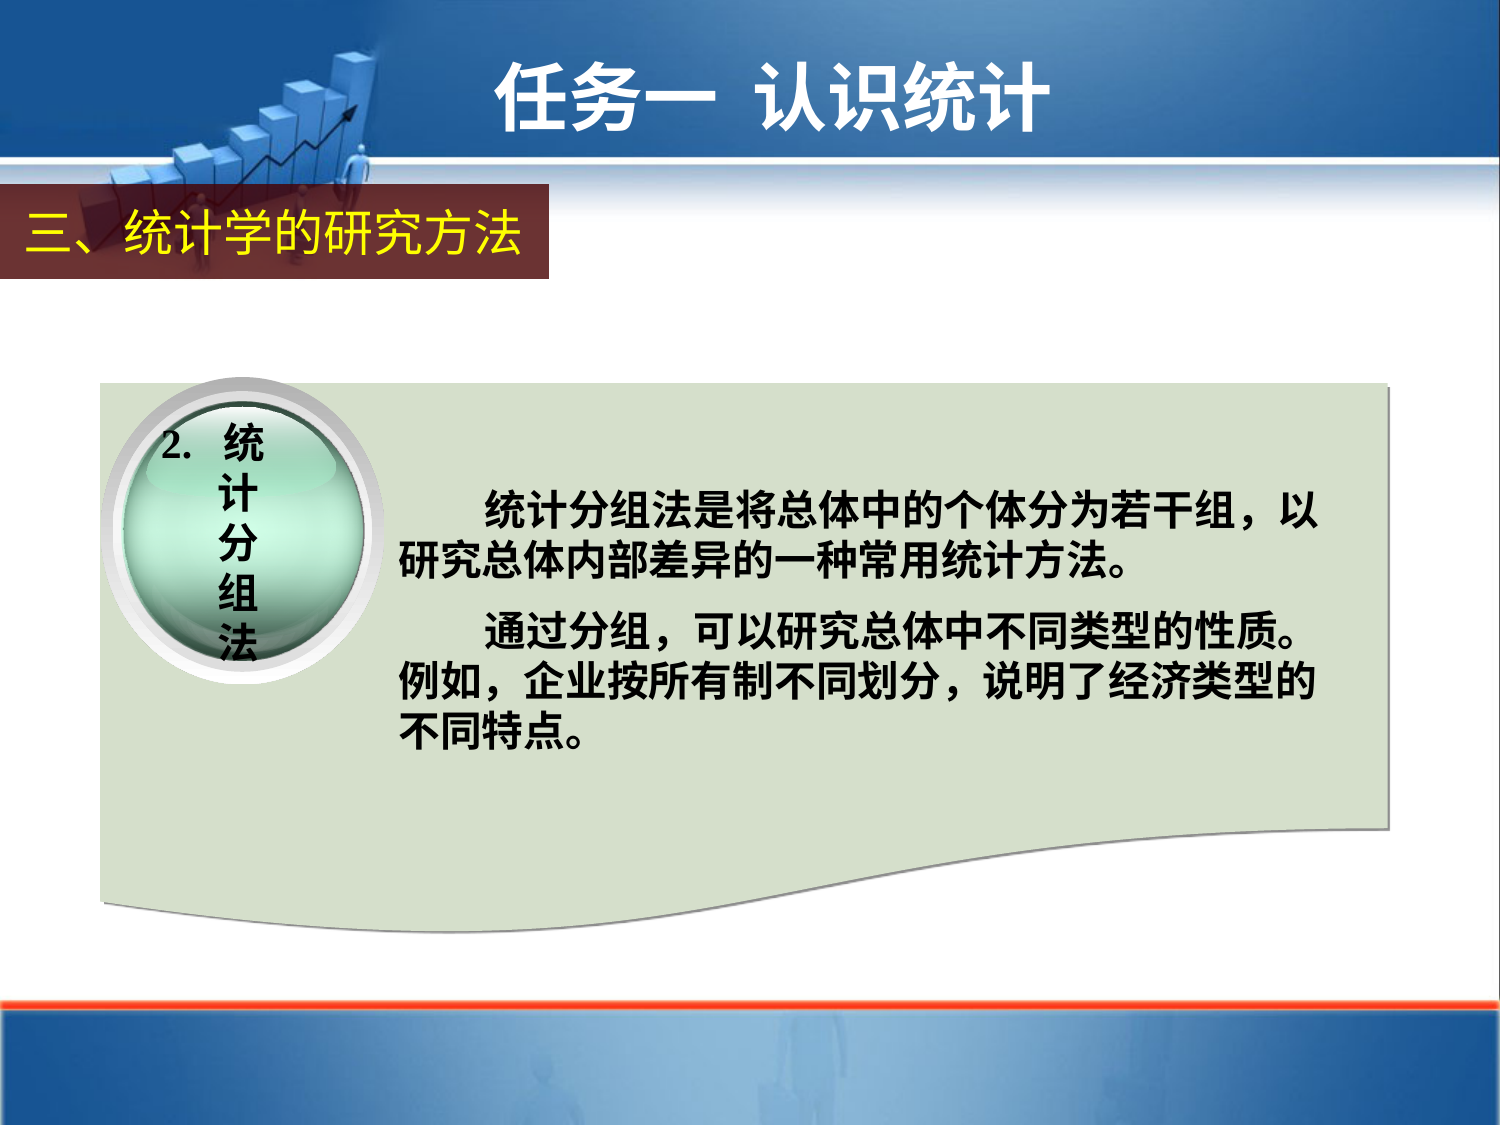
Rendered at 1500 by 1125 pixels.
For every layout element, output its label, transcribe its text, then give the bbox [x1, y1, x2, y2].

text_box 统计分组法是将总体中的个体分为若干组，以研究总体内部差异的一种常用统计方法。 通过分组，可以研究总体中不同类型的性质。例如，企业按所有制不同划分，说明了经济类型的不同特点。 [383, 476, 1341, 763]
text_box [100, 383, 1388, 932]
text_box 三、统计学的研究方法 [0, 184, 549, 279]
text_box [100, 377, 385, 685]
picture [0, 0, 1500, 1125]
text_box 任务一 认识统计 [478, 42, 1500, 148]
